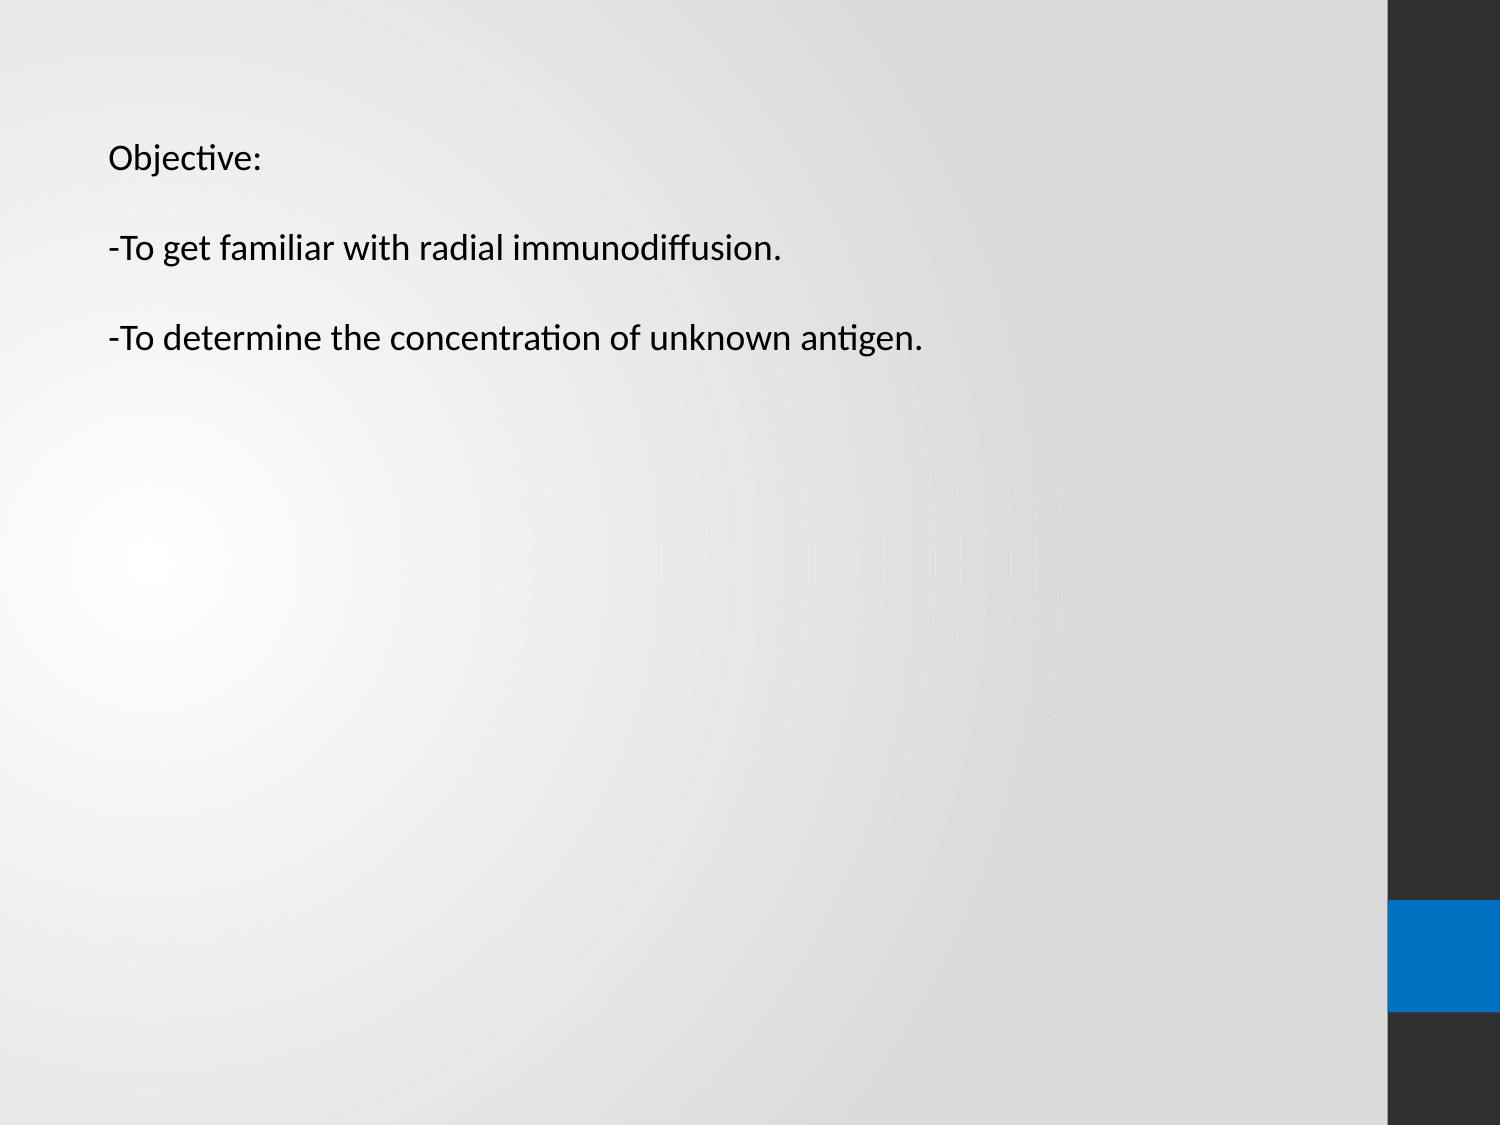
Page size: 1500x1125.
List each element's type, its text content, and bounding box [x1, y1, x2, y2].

text_box Objective: -To get familiar with radial immunodiffusion. -To determine the concentration of unknown antigen. [93, 125, 940, 411]
